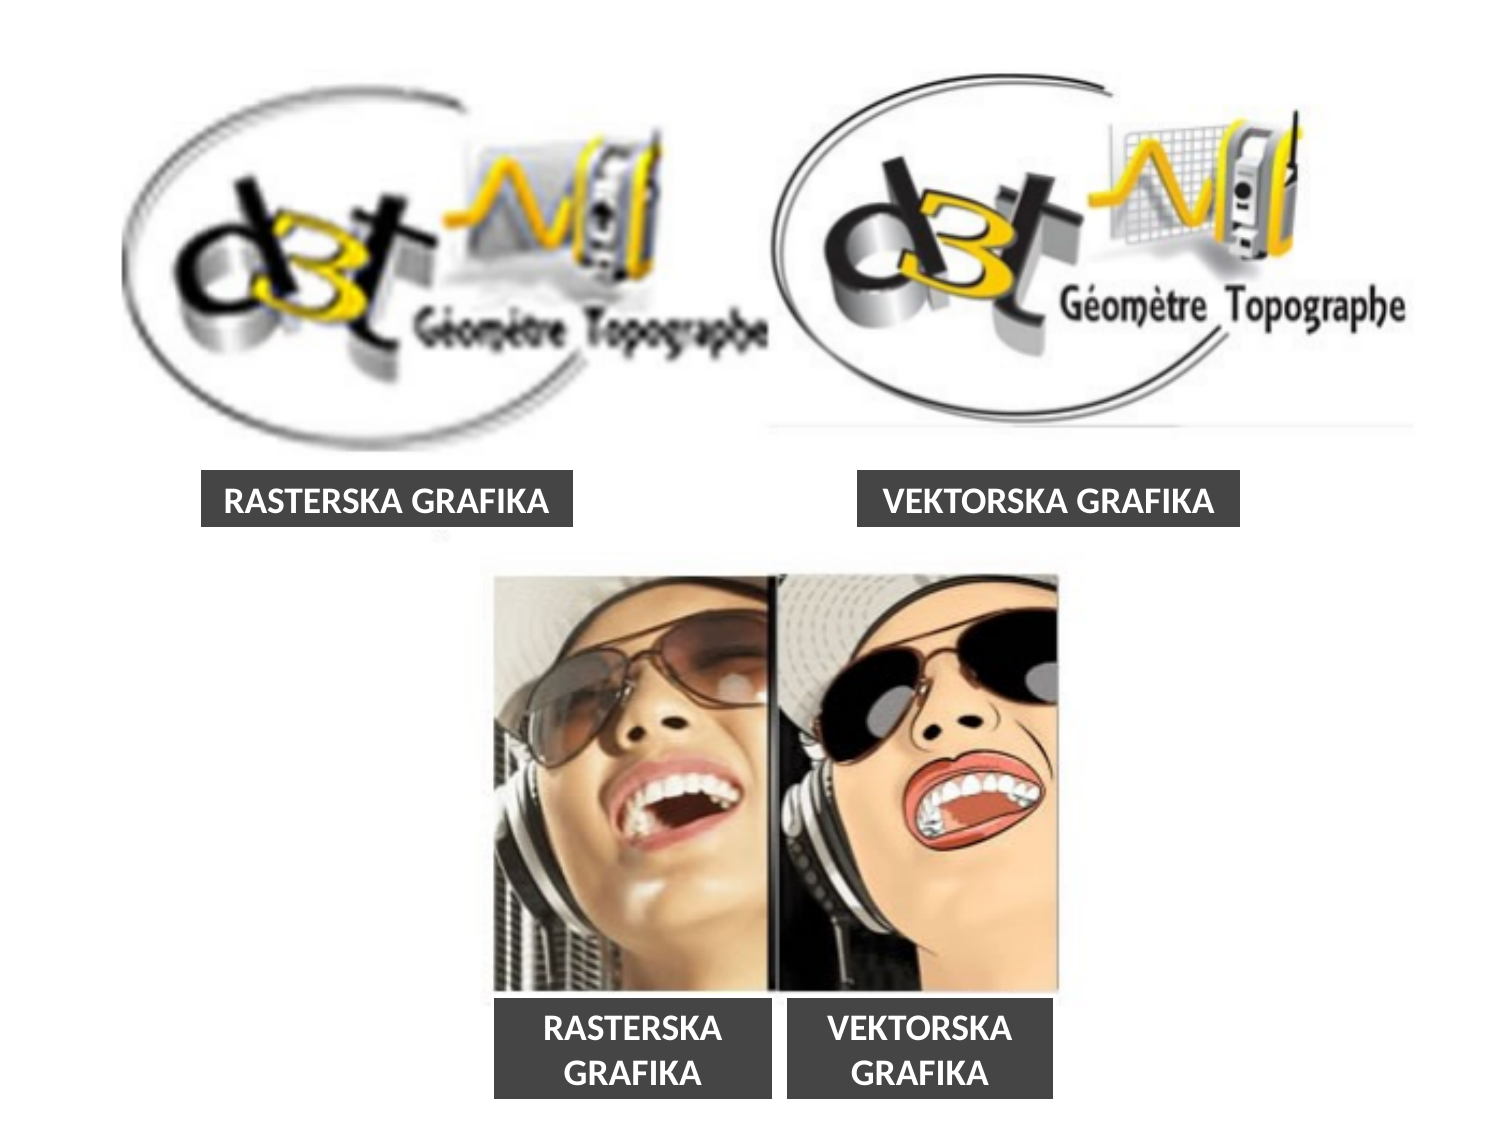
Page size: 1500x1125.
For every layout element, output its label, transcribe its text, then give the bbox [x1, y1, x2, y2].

text_box RASTERSKA GRAFIKA [491, 1090, 775, 1102]
picture [58, 46, 1442, 1090]
text_box VEKTORSKA GRAFIKA [784, 1090, 1056, 1102]
